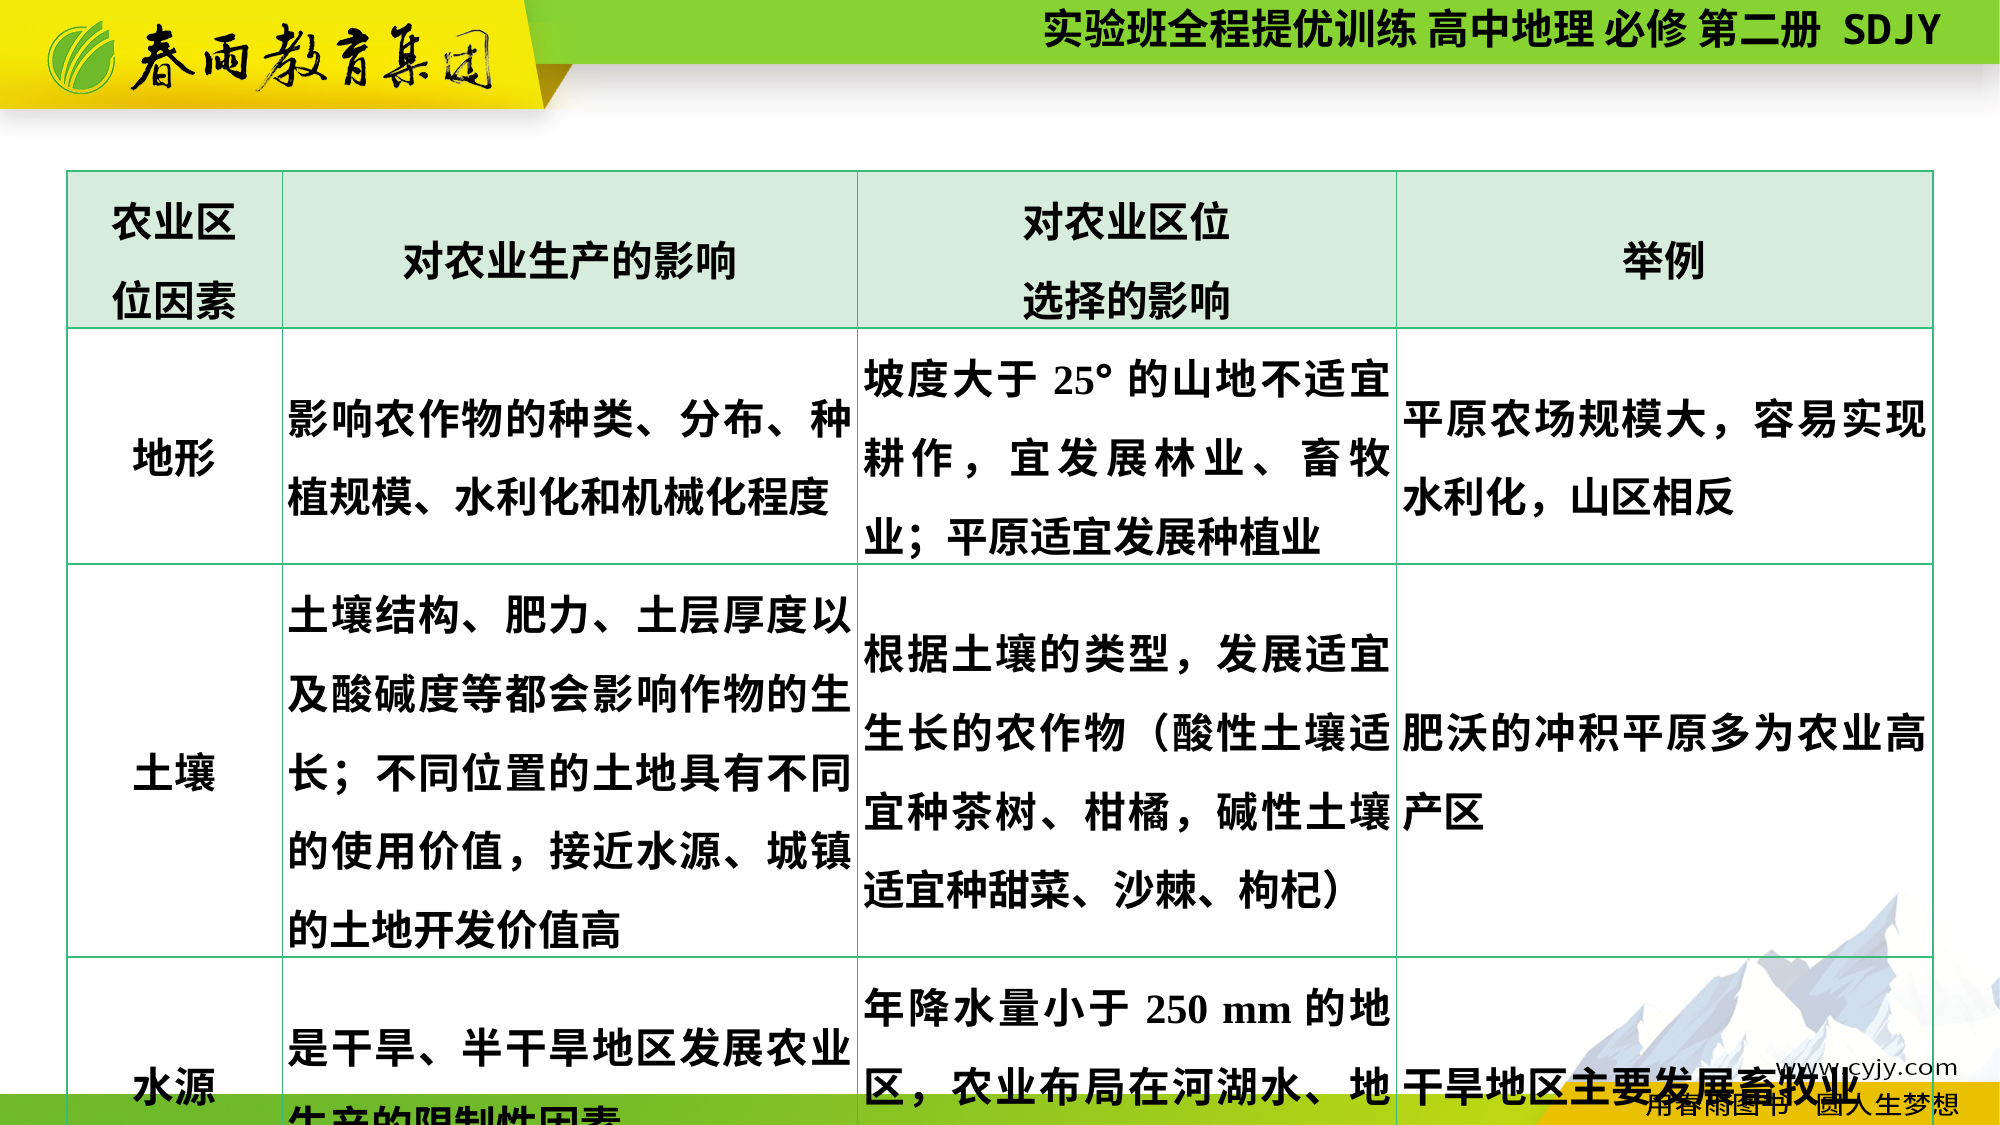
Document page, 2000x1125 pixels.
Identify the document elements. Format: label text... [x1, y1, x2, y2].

table_cell 水源 [68, 958, 282, 1125]
table_cell 年降水量小于250 mm的地区，农业布局在河湖水、地下水、冰雪融水丰富的地方 [858, 958, 1396, 1125]
table_cell 坡度大于25°的山地不适宜耕作，宜发展林业、畜牧业；平原适宜发展种植业 [858, 329, 1396, 563]
table_header 农业区 位因素 [68, 172, 282, 327]
table_cell 土壤 [68, 565, 282, 956]
table_header 对农业区位 选择的影响 [858, 172, 1396, 327]
table_cell 干旱地区主要发展畜牧业 [1397, 958, 1932, 1125]
picture [0, 0, 2000, 1125]
table_header 举例 [1397, 172, 1932, 327]
table_cell 地形 [68, 329, 282, 563]
table_header 对农业生产的影响 [283, 172, 857, 327]
table_cell 影响农作物的种类、分布、种植规模、水利化和机械化程度 [283, 329, 857, 563]
table_cell 土壤结构、肥力、土层厚度以及酸碱度等都会影响作物的生长；不同位置的土地具有不同的使用价值，接近水源、城镇的土地开发价值高 [283, 565, 857, 956]
table_cell 根据土壤的类型，发展适宜生长的农作物（酸性土壤适宜种茶树、柑橘，碱性土壤适宜种甜菜、沙棘、枸杞） [858, 565, 1396, 956]
table_cell 是干旱、半干旱地区发展农业生产的限制性因素 [283, 958, 857, 1125]
table_cell 肥沃的冲积平原多为农业高产区 [1397, 565, 1932, 956]
table_cell 平原农场规模大，容易实现水利化，山区相反 [1397, 329, 1932, 563]
